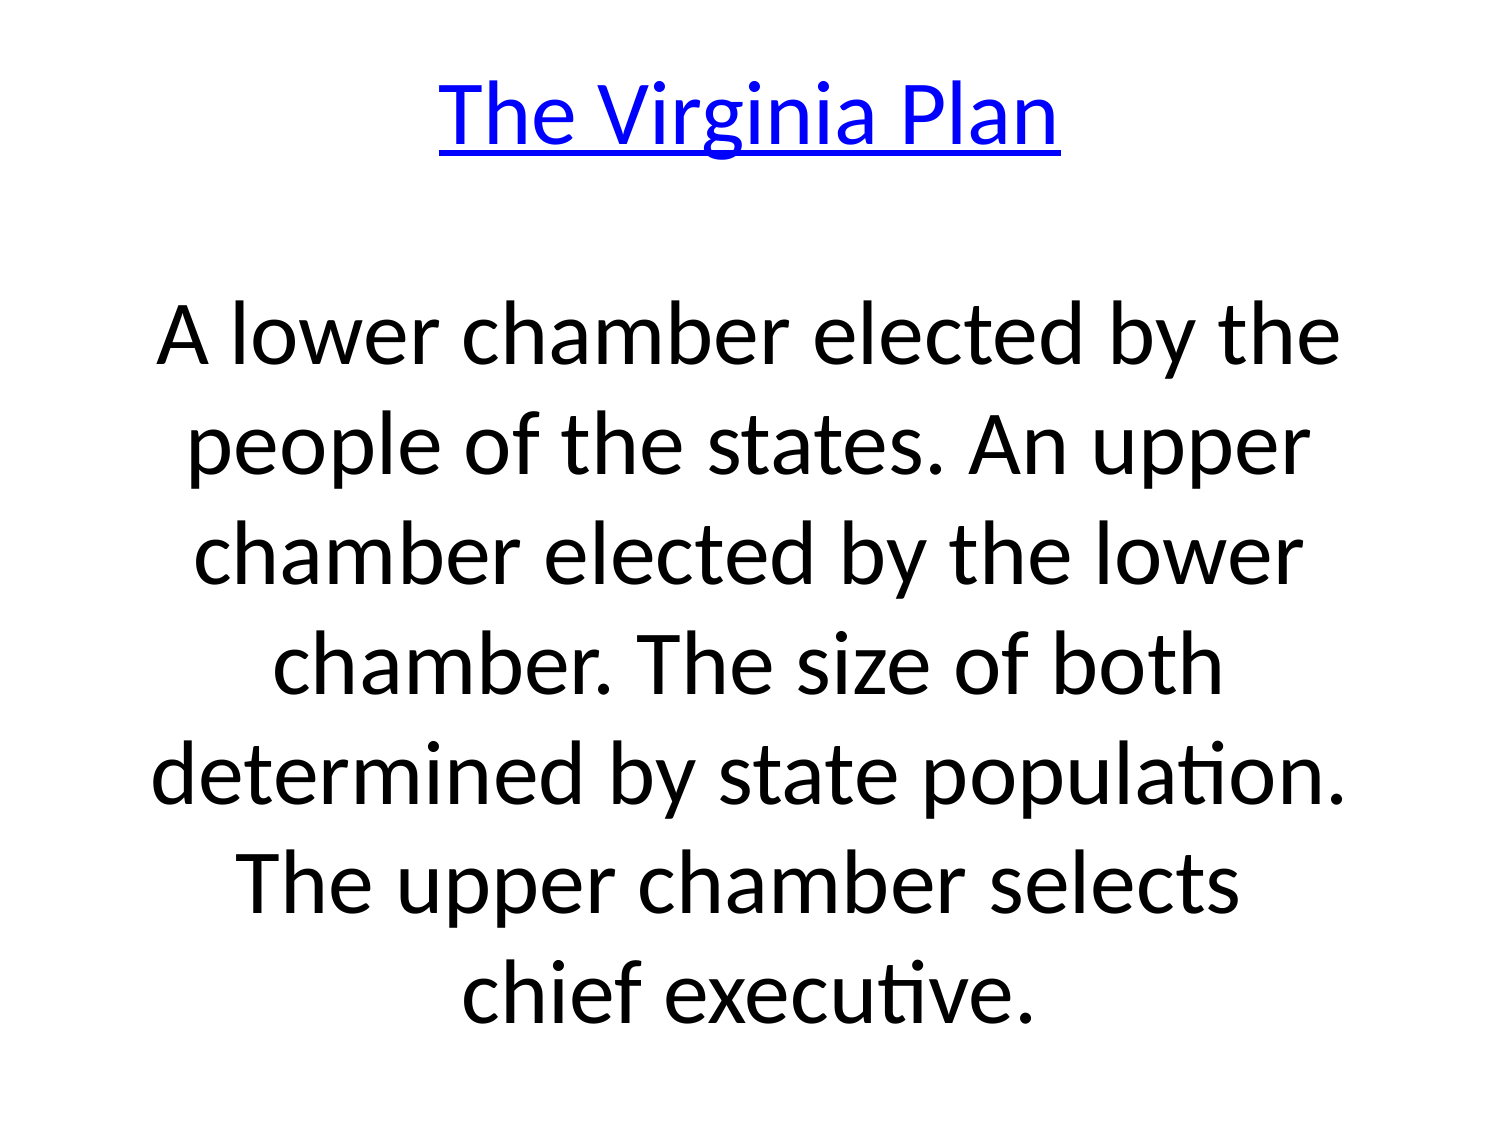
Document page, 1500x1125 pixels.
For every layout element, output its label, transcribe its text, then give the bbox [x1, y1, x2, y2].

title The Virginia Plan A lower chamber elected by the people of the states. An upper chamber elected by the lower chamber. The size of both determined by state population. The upper chamber selects chief executive. [74, 44, 1426, 1051]
